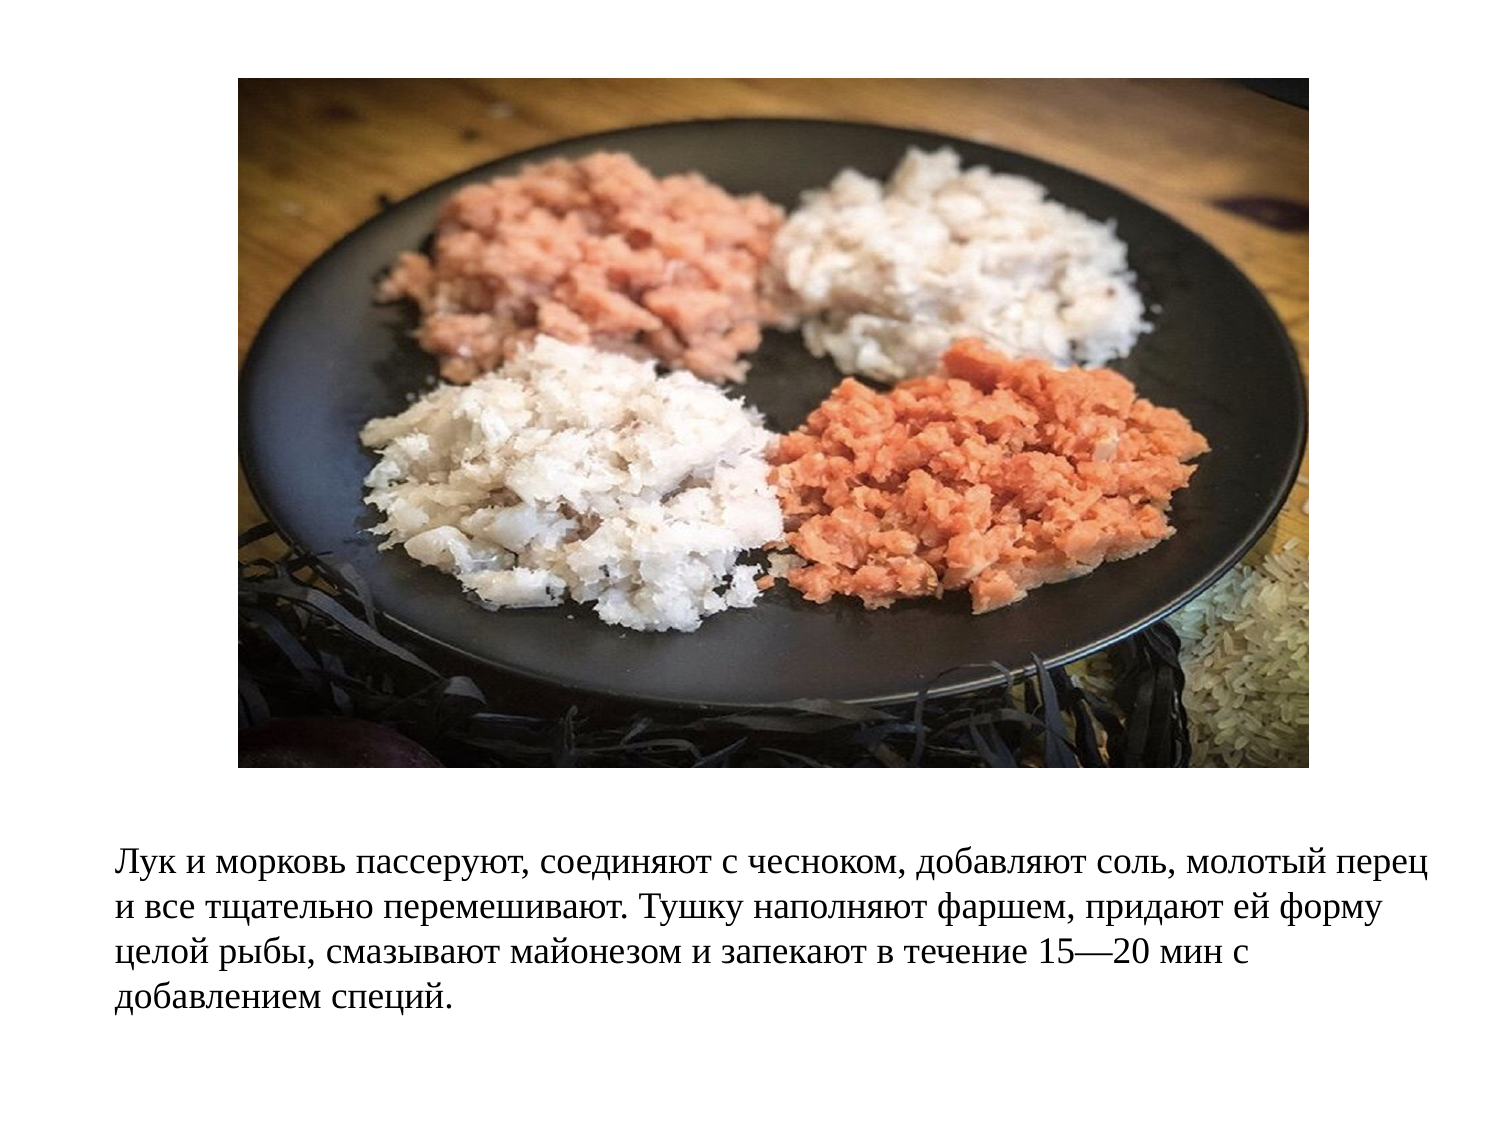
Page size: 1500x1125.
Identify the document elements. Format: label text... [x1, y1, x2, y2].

text_box Лук и морковь пассеруют, соединяют с чесноком, добавляют соль, молотый перец и все тщательно перемешивают. Тушку наполняют фаршем, придают ей форму целой рыбы, смазывают майонезом и запекают в течение 15—20 мин с добавлением специй. [100, 828, 1447, 1024]
picture [238, 77, 1309, 768]
